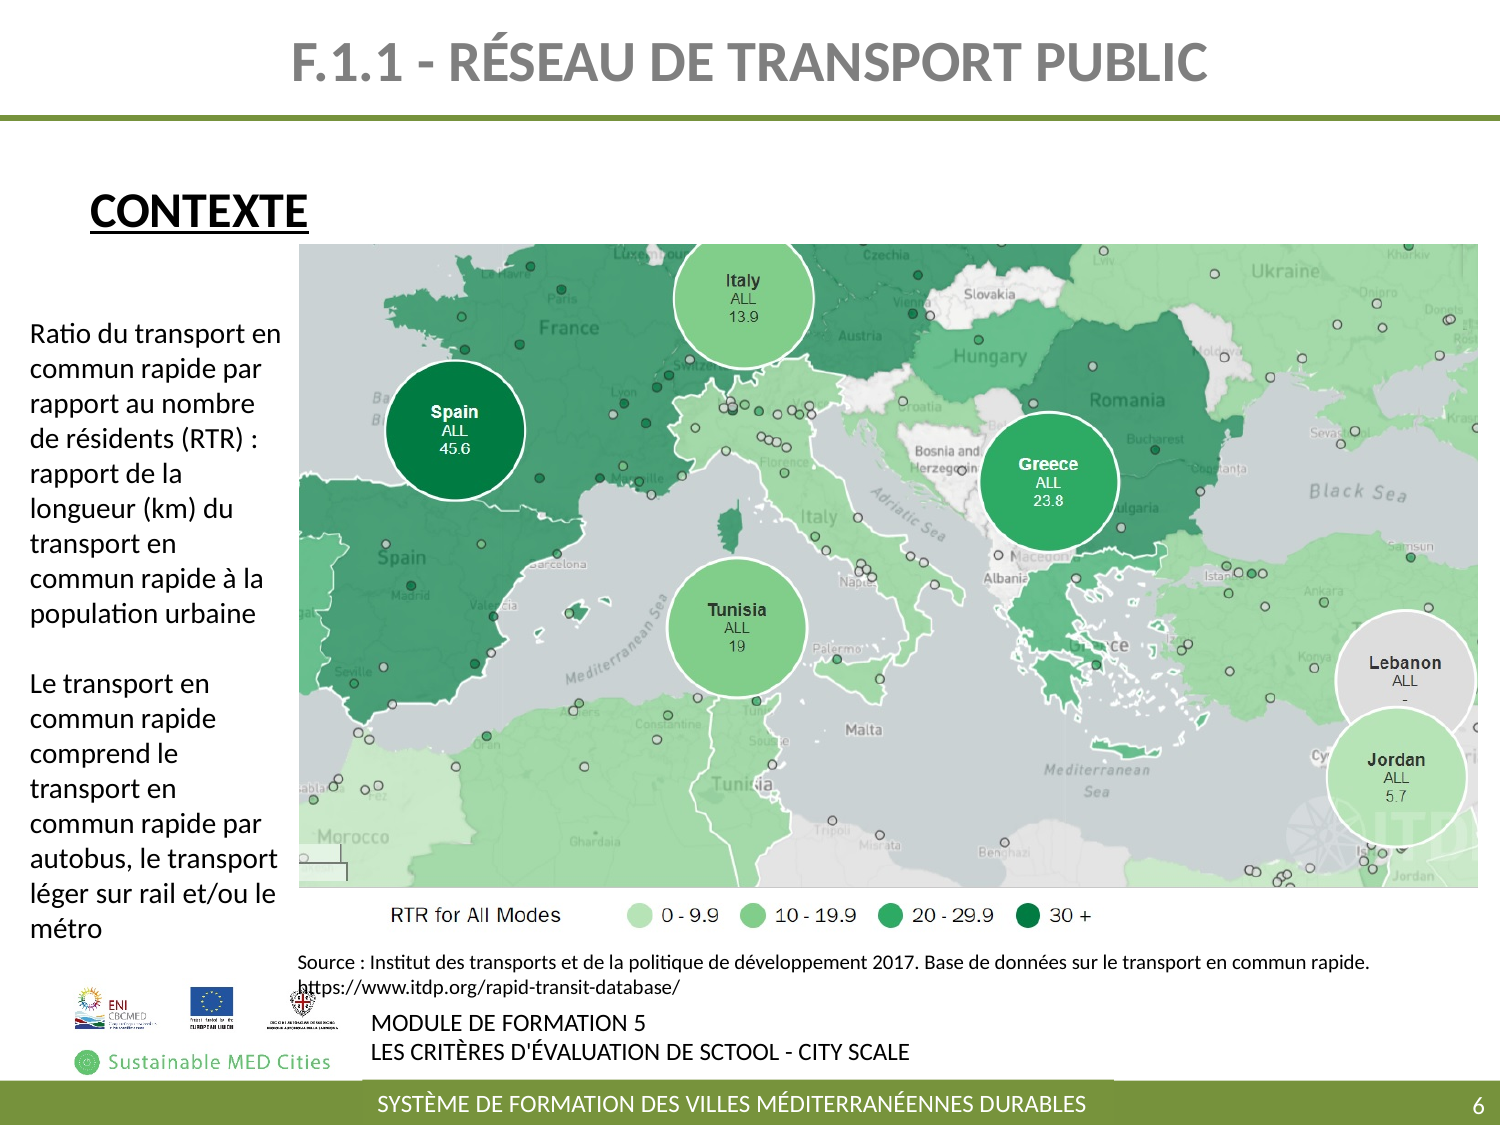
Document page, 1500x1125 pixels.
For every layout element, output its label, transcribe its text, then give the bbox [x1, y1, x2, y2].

title F.1.1 - RÉSEAU DE TRANSPORT PUBLIC [0, 0, 1500, 119]
text_box CONTEXTE [74, 169, 1425, 270]
picture [62, 978, 356, 1080]
text_box Ratio du transport en commun rapide par rapport au nombre de résidents (RTR) : rapport de la longueur (km) du transport en commun rapide à la population urbaine Le transport en commun rapide comprend le transport en commun rapide par autobus, le transport léger sur rail et/ou le métro [14, 307, 300, 952]
picture [299, 244, 1478, 942]
text_box Source : Institut des transports et de la politique de développement 2017. Base de données sur le transport en commun rapide. https://www.itdp.org/rapid-transit-database/ [282, 950, 1478, 1006]
text_box SYSTÈME DE FORMATION DES VILLES MÉDITERRANÉENNES DURABLES [362, 1079, 1114, 1125]
slide_number ‹#› [1399, 1074, 1500, 1125]
